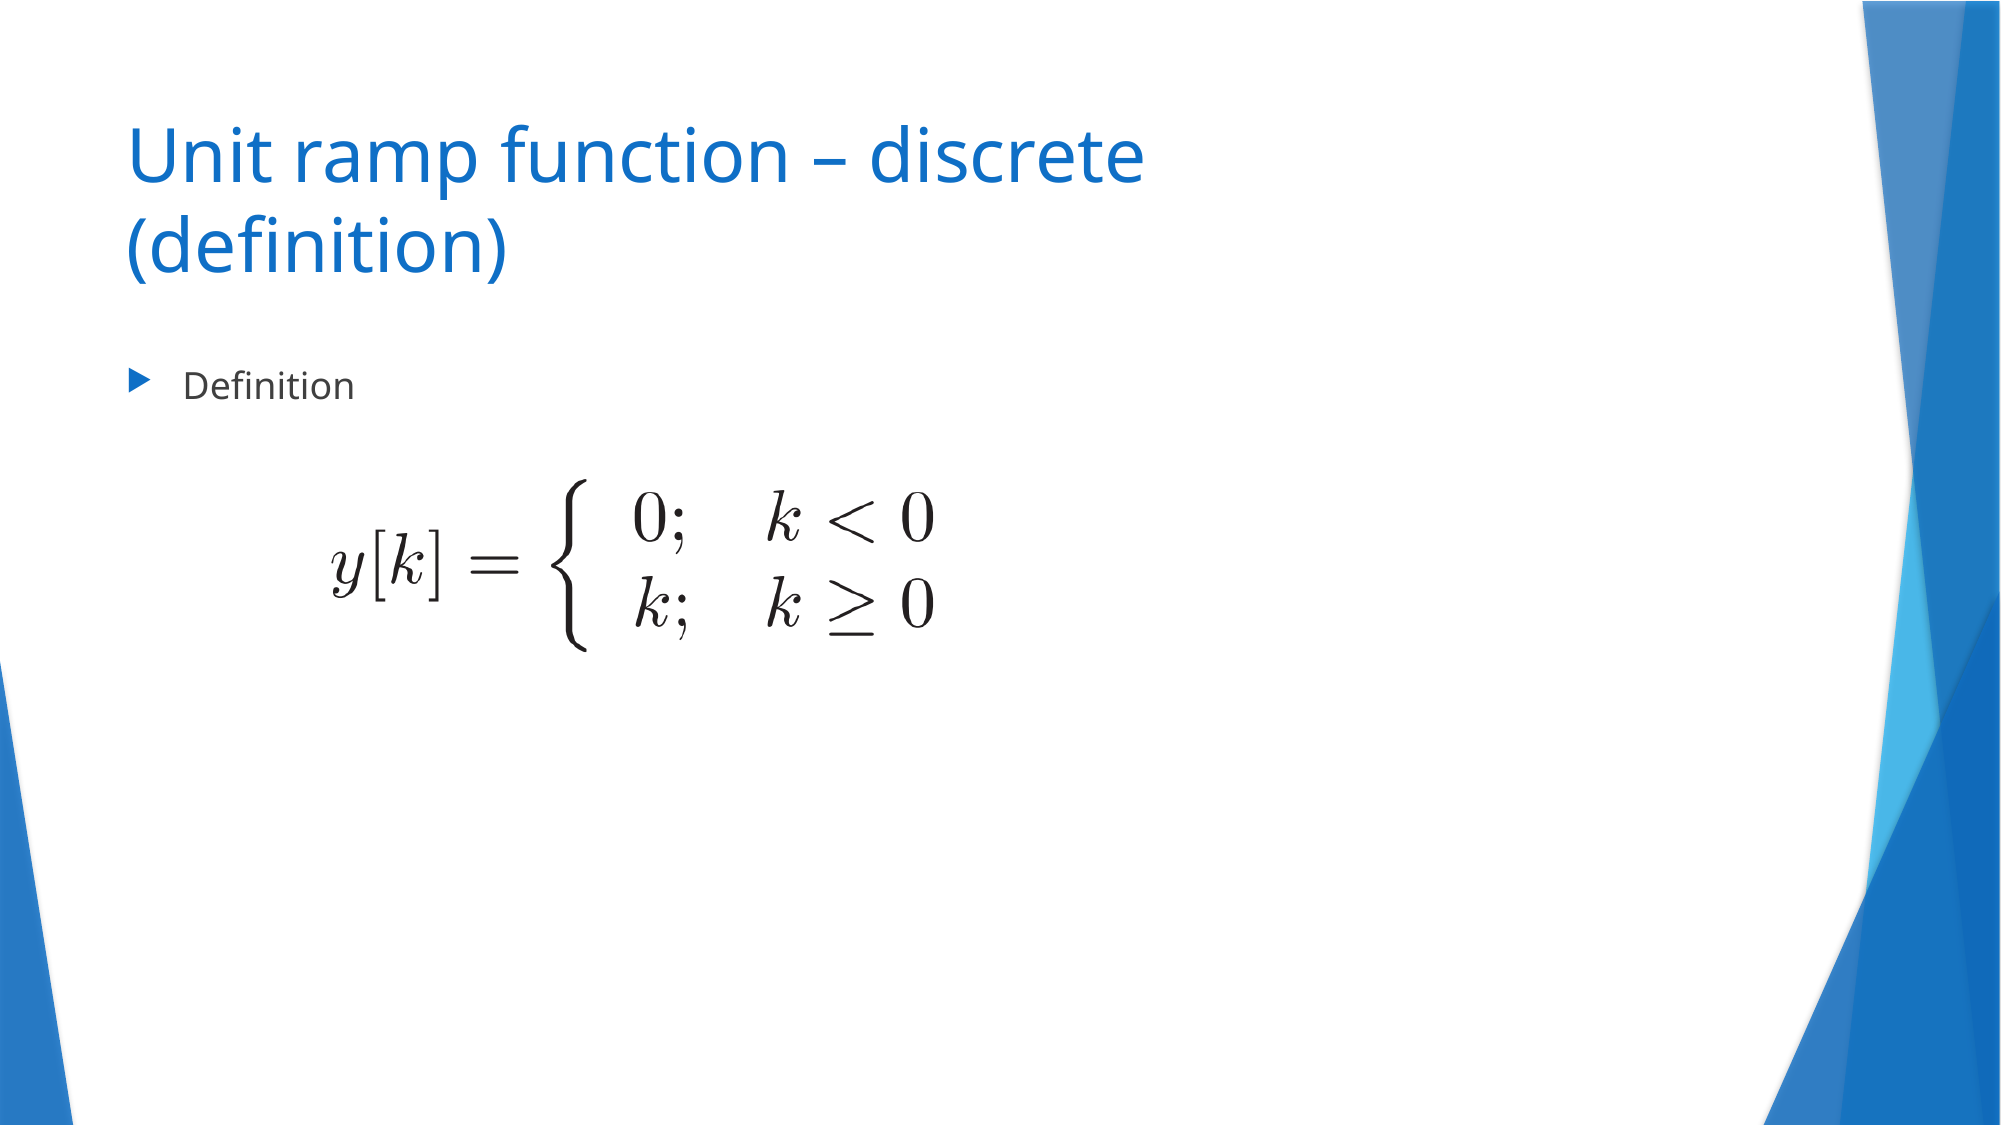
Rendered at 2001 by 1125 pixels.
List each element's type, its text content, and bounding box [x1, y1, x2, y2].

list Definition [111, 354, 1522, 992]
title Unit ramp function – discrete (definition) [111, 99, 1522, 317]
picture [308, 455, 949, 670]
